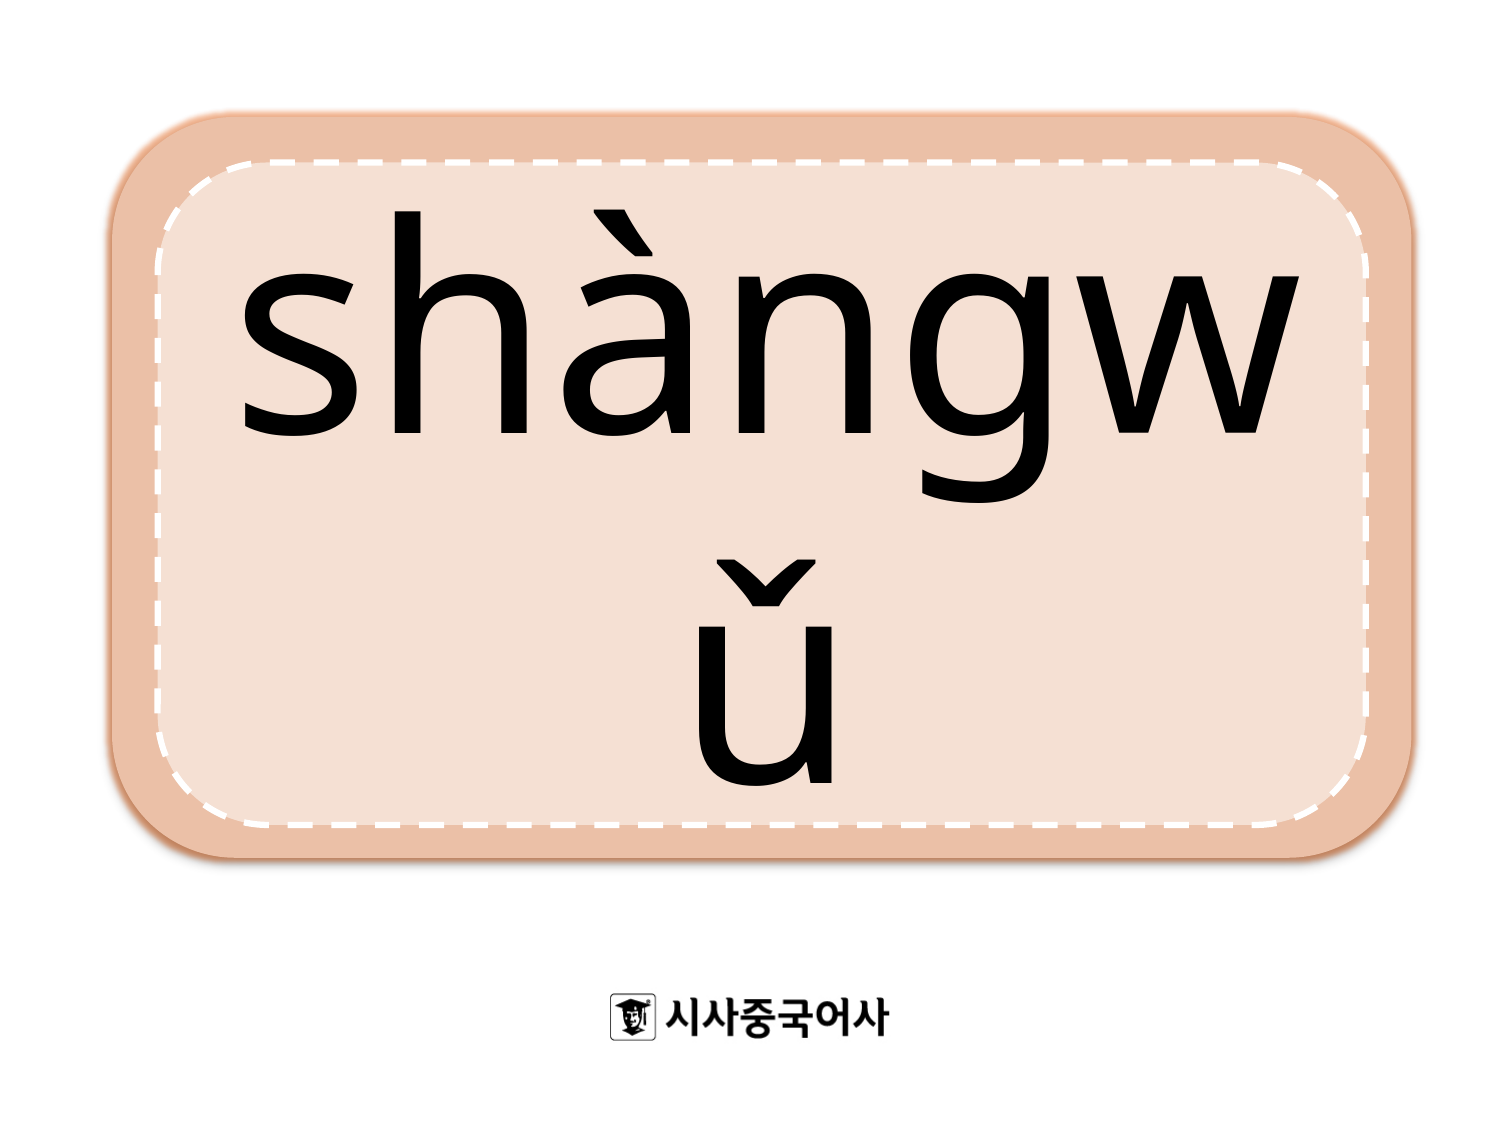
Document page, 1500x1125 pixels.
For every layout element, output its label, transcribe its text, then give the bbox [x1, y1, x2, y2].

text_box shàngwǔ [162, 160, 1371, 824]
picture [602, 987, 898, 1047]
